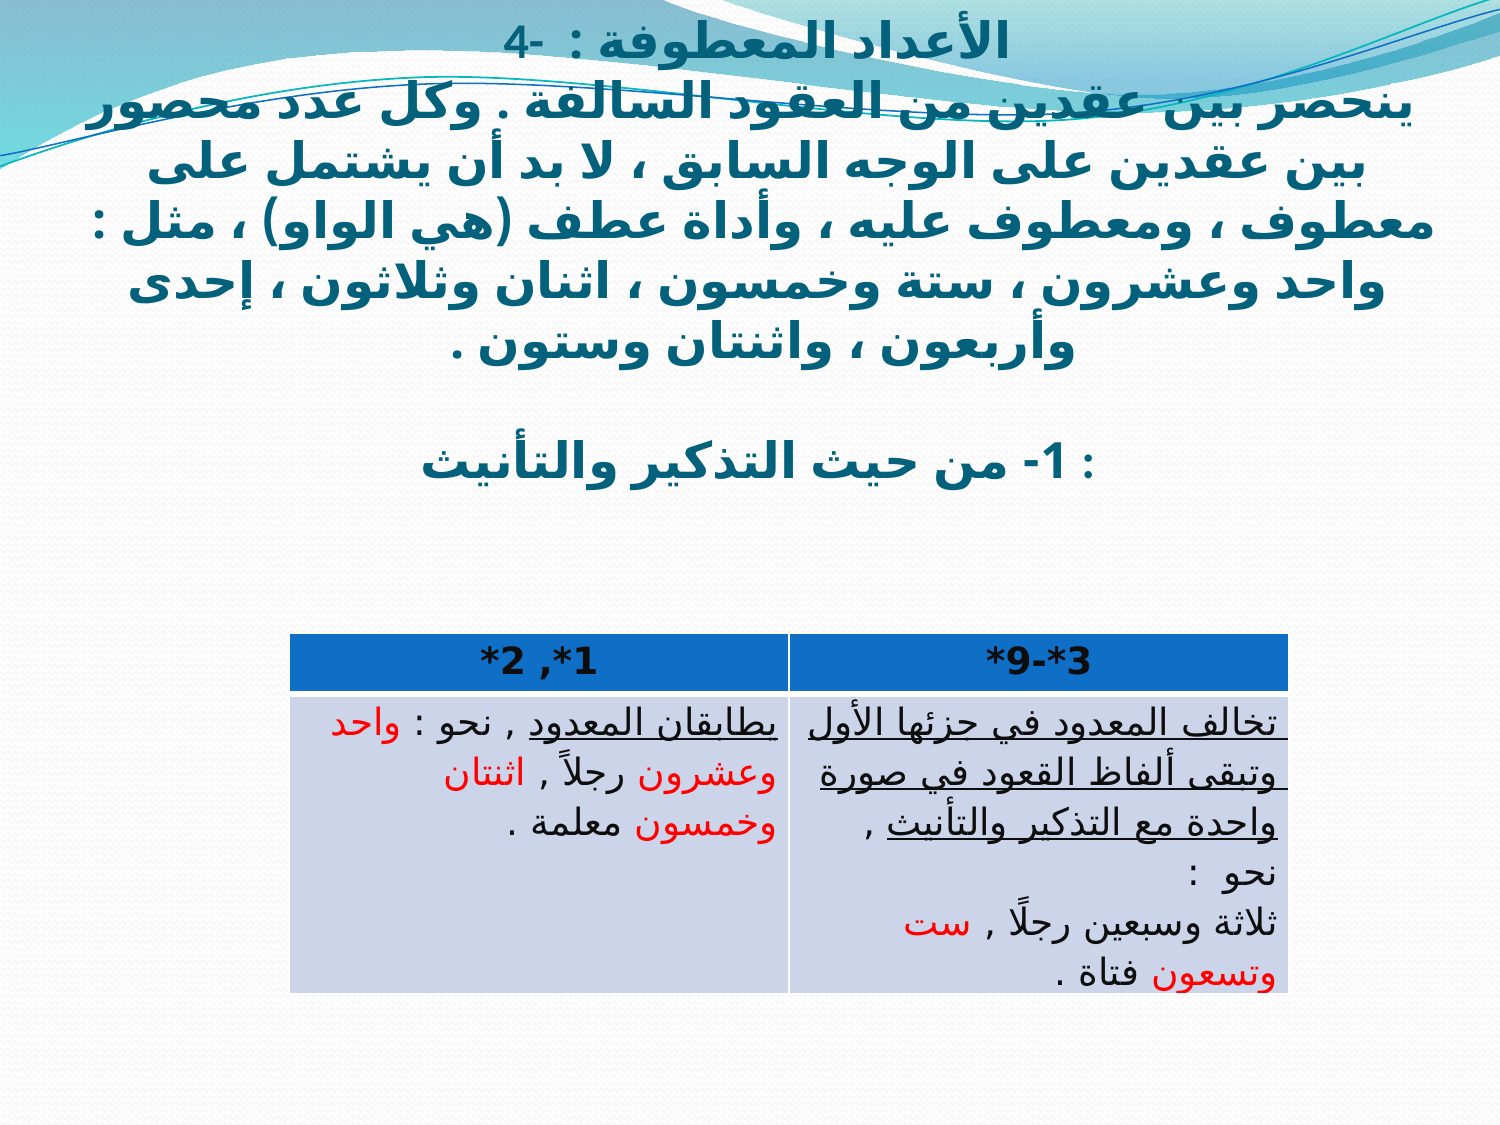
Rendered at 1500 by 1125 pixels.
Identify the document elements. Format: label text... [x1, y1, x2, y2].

table_cell تخالف المعدود في جزئها الأول وتبقى ألفاظ القعود في صورة واحدة مع التذكير والتأنيث , نحو : ثلاثة وسبعين رجلًا , ست وتسعون فتاة . [790, 697, 1288, 993]
table_cell يطابقان المعدود , نحو : واحد وعشرون رجلاً , اثنتان وخمسون معلمة . [290, 697, 788, 993]
title 4- الأعداد المعطوفة : ينحصر بين عقدين من العقود السالفة . وكل عدد محصور بين عقدين على الوجه السابق ، لا بد أن يشتمل على معطوف ، ومعطوف عليه ، وأداة عطف (هي الواو) ، مثل : واحد وعشرون ، ستة وخمسون ، اثنان وثلاثون ، إحدى وأربعون ، واثنتان وستون . 1- من حيث التذكير والتأنيث : [76, 243, 1440, 549]
table_header 1*, 2* [290, 634, 788, 691]
table_header 3*-9* [790, 634, 1288, 691]
